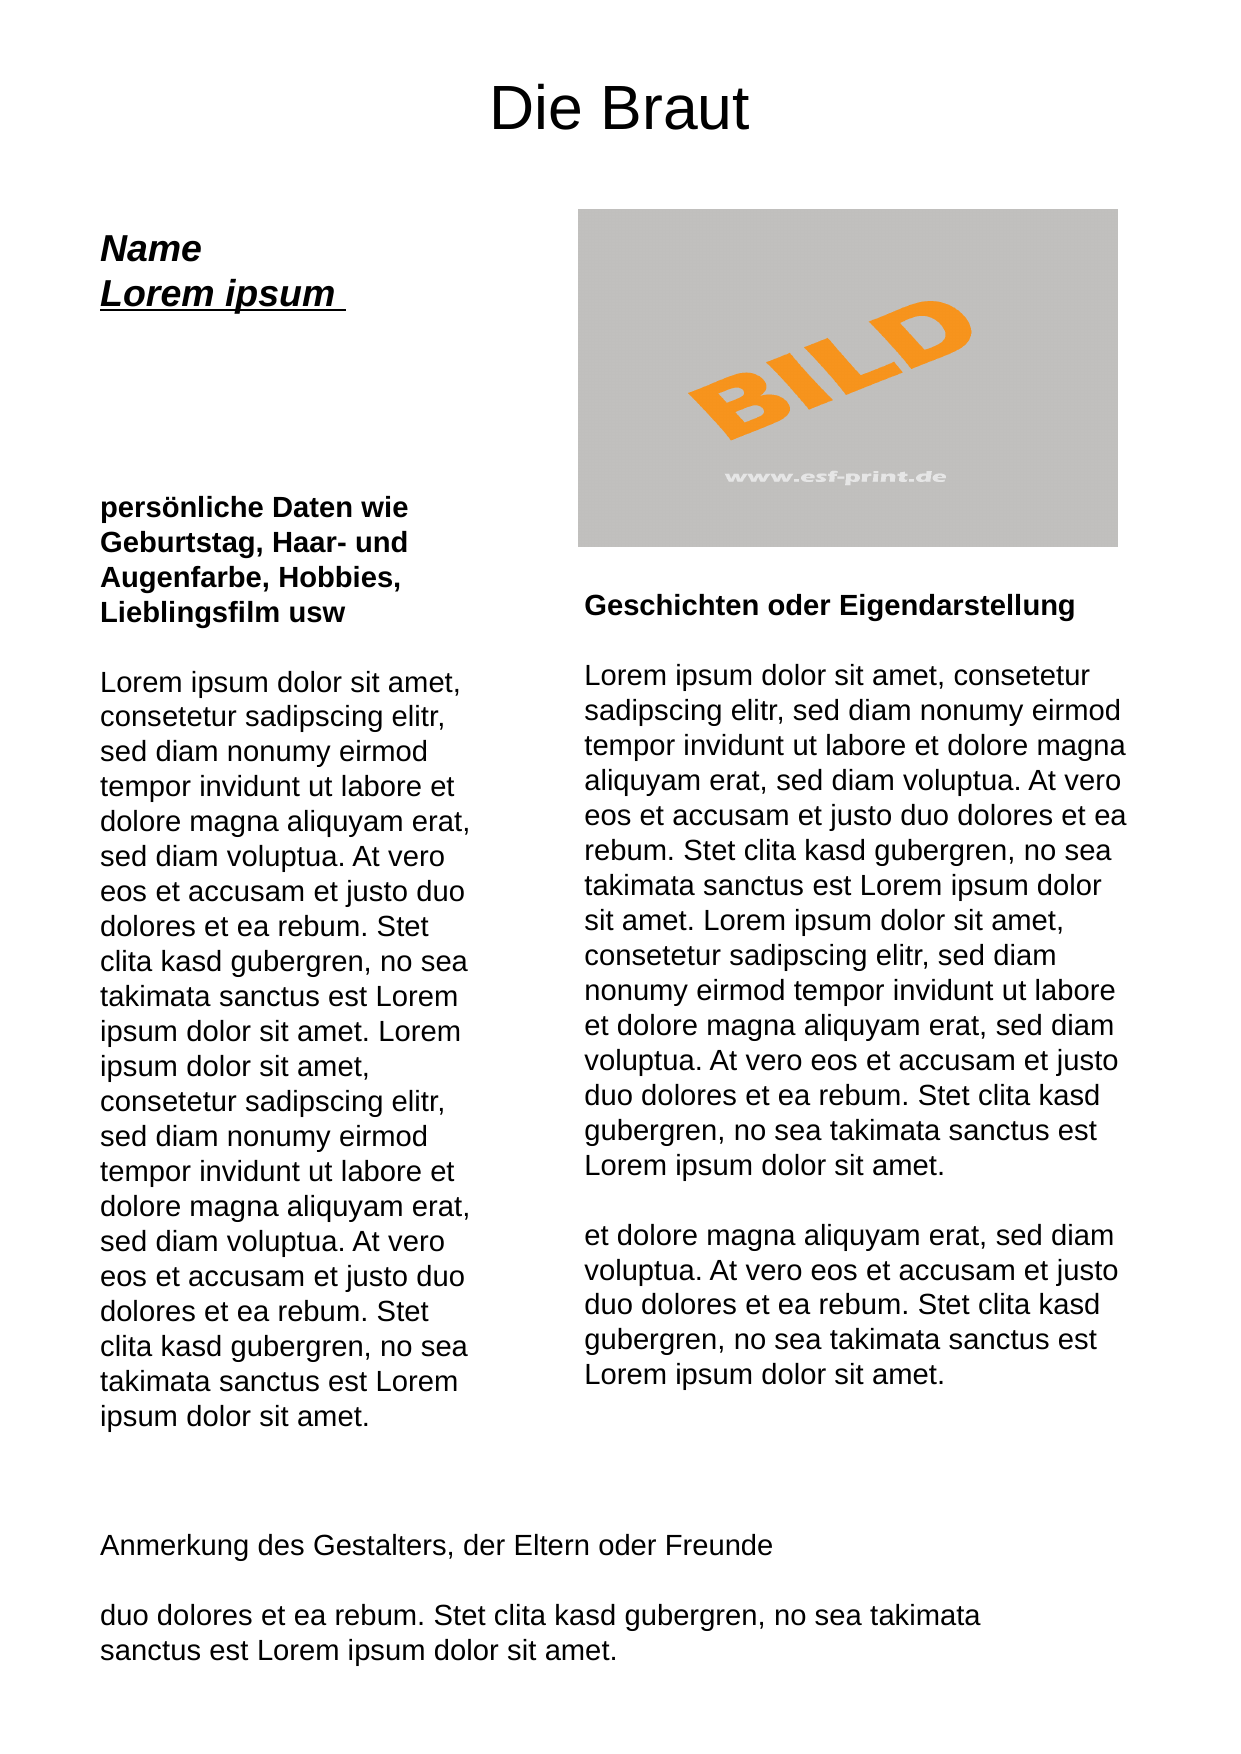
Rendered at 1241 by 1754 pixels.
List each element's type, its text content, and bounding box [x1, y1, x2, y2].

text_box persönliche Daten wie Geburtstag, Haar- und Augenfarbe, Hobbies, Lieblingsfilm usw Lorem ipsum dolor sit amet, consetetur sadipscing elitr, sed diam nonumy eirmod tempor invidunt ut labore et dolore magna aliquyam erat, sed diam voluptua. At vero eos et accusam et justo duo dolores et ea rebum. Stet clita kasd gubergren, no sea takimata sanctus est Lorem ipsum dolor sit amet. Lorem ipsum dolor sit amet, consetetur sadipscing elitr, sed diam nonumy eirmod tempor invidunt ut labore et dolore magna aliquyam erat, sed diam voluptua. At vero eos et accusam et justo duo dolores et ea rebum. Stet clita kasd gubergren, no sea takimata sanctus est Lorem ipsum dolor sit amet. [85, 473, 494, 1456]
text_box Anmerkung des Gestalters, der Eltern oder Freunde duo dolores et ea rebum. Stet clita kasd gubergren, no sea takimata sanctus est Lorem ipsum dolor sit amet. [85, 1511, 1086, 1692]
text_box Name Lorem ipsum [85, 209, 494, 389]
text_box Die Braut [299, 31, 941, 177]
text_box Geschichten oder Eigendarstellung Lorem ipsum dolor sit amet, consetetur sadipscing elitr, sed diam nonumy eirmod tempor invidunt ut labore et dolore magna aliquyam erat, sed diam voluptua. At vero eos et accusam et justo duo dolores et ea rebum. Stet clita kasd gubergren, no sea takimata sanctus est Lorem ipsum dolor sit amet. Lorem ipsum dolor sit amet, consetetur sadipscing elitr, sed diam nonumy eirmod tempor invidunt ut labore et dolore magna aliquyam erat, sed diam voluptua. At vero eos et accusam et justo duo dolores et ea rebum. Stet clita kasd gubergren, no sea takimata sanctus est Lorem ipsum dolor sit amet. et dolore magna aliquyam erat, sed diam voluptua. At vero eos et accusam et justo duo dolores et ea rebum. Stet clita kasd gubergren, no sea takimata sanctus est Lorem ipsum dolor sit amet. [569, 571, 1155, 1487]
picture [577, 209, 1118, 547]
